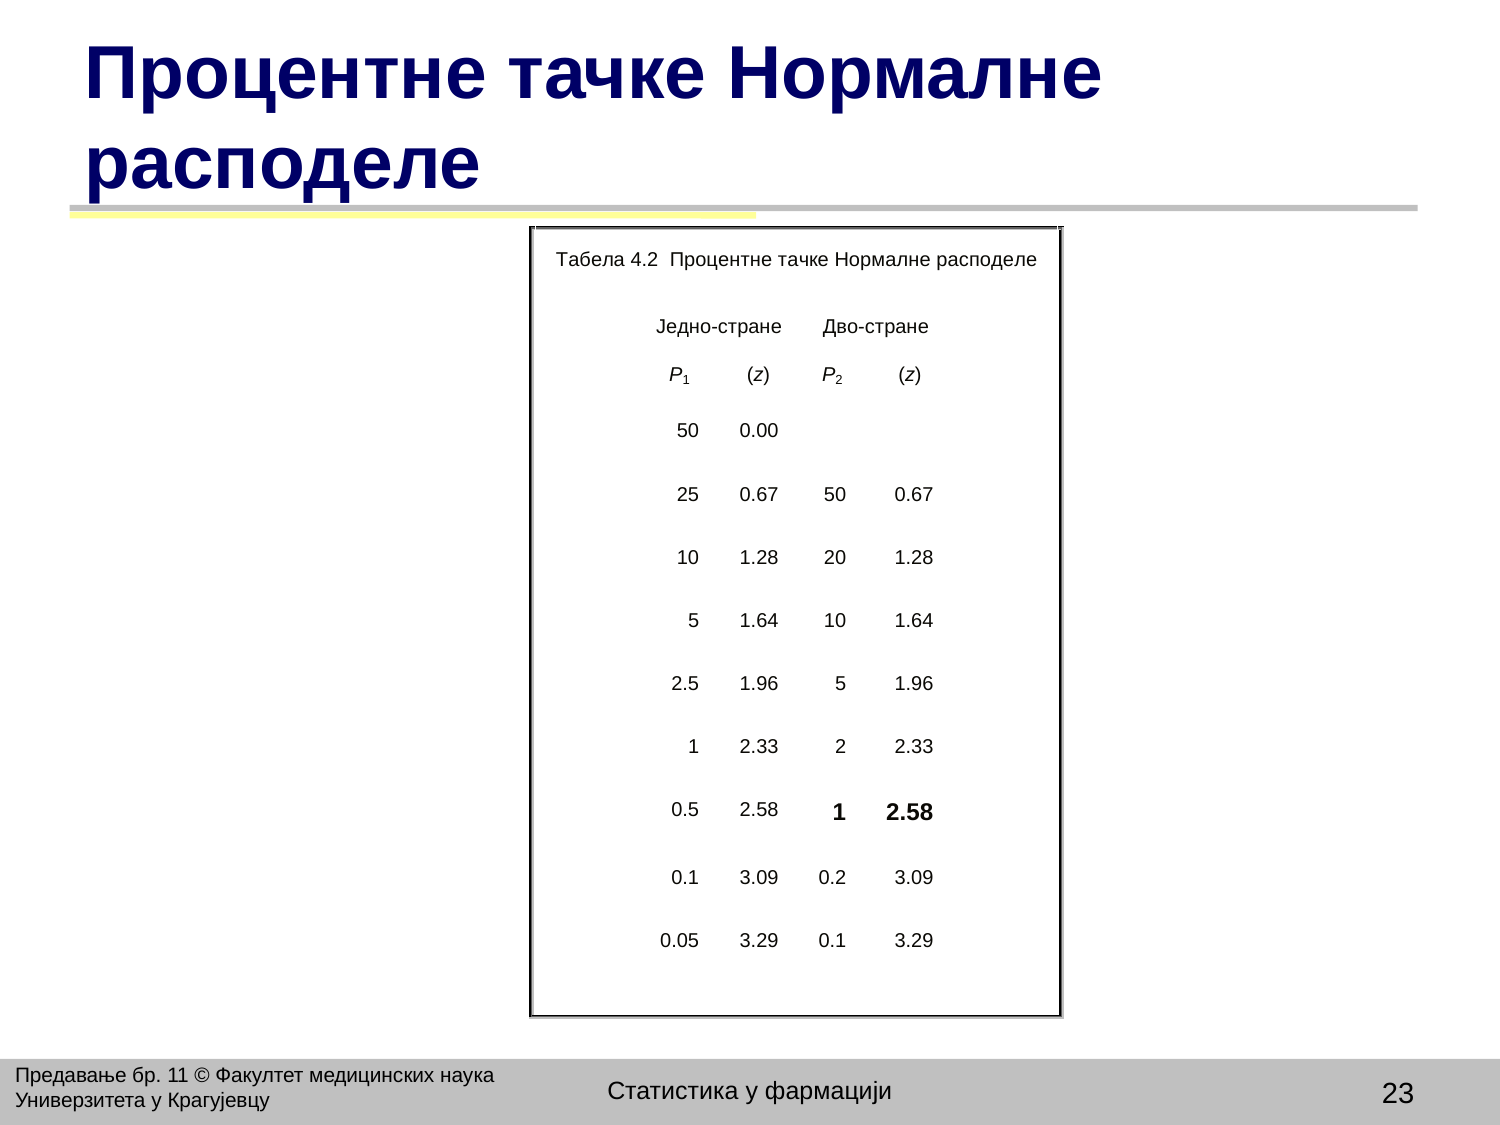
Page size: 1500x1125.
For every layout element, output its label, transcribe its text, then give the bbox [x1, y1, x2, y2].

slide_number 23 [1079, 1066, 1430, 1125]
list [313, 225, 1278, 1055]
slide_number Предавање бр. 11 © Факултет медицинских наука Универзитета у Крагујевцу [0, 1053, 622, 1108]
title Процентне тачке Нормалне расподеле [69, 19, 1426, 208]
footer Статистика у фармацији [512, 1066, 988, 1125]
